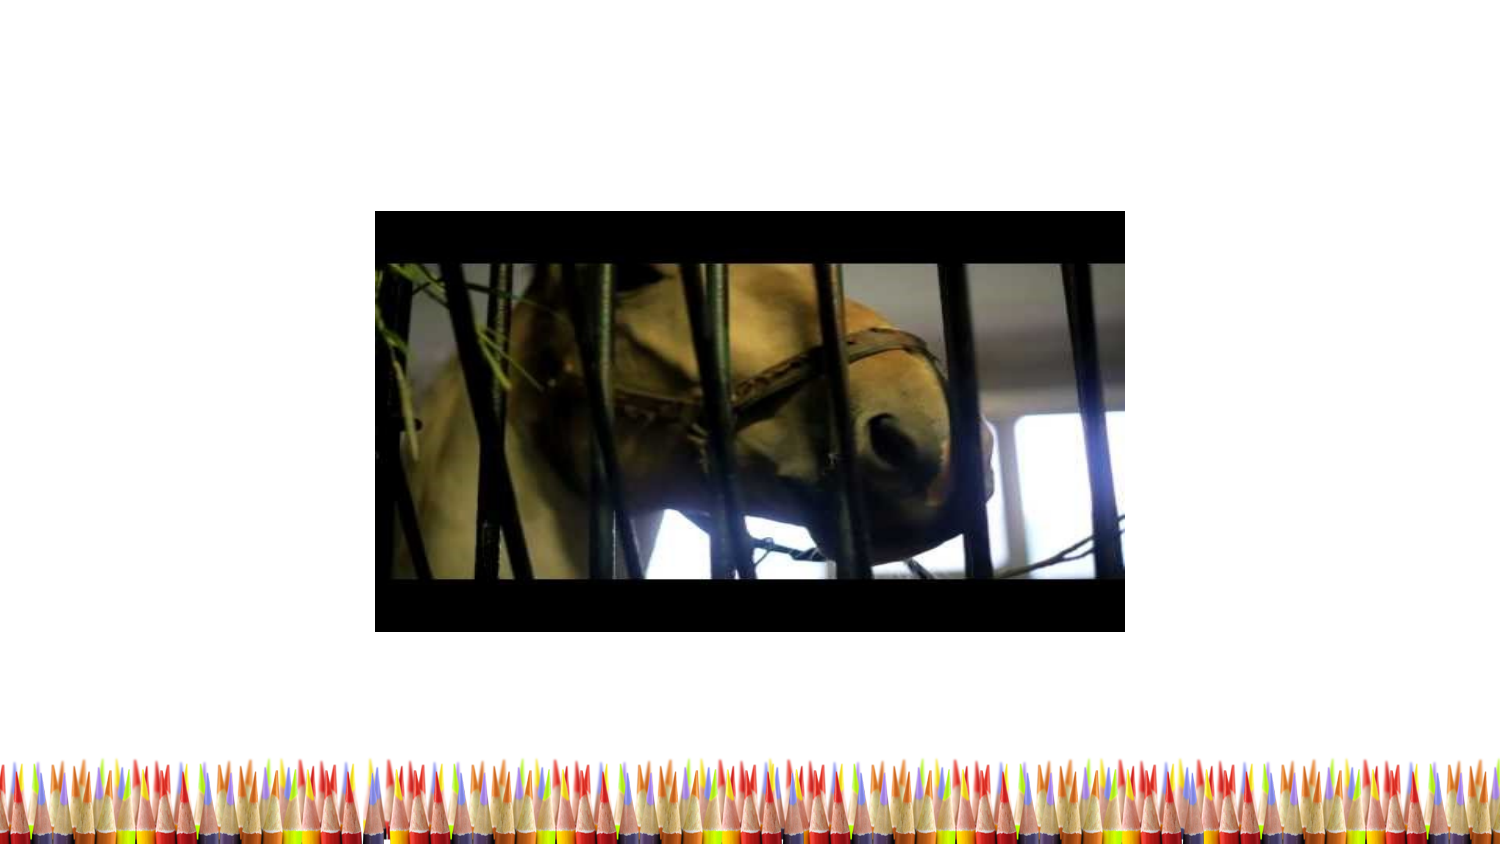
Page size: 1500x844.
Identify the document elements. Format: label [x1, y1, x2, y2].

text_box [374, 210, 1126, 633]
picture [0, 756, 1500, 844]
